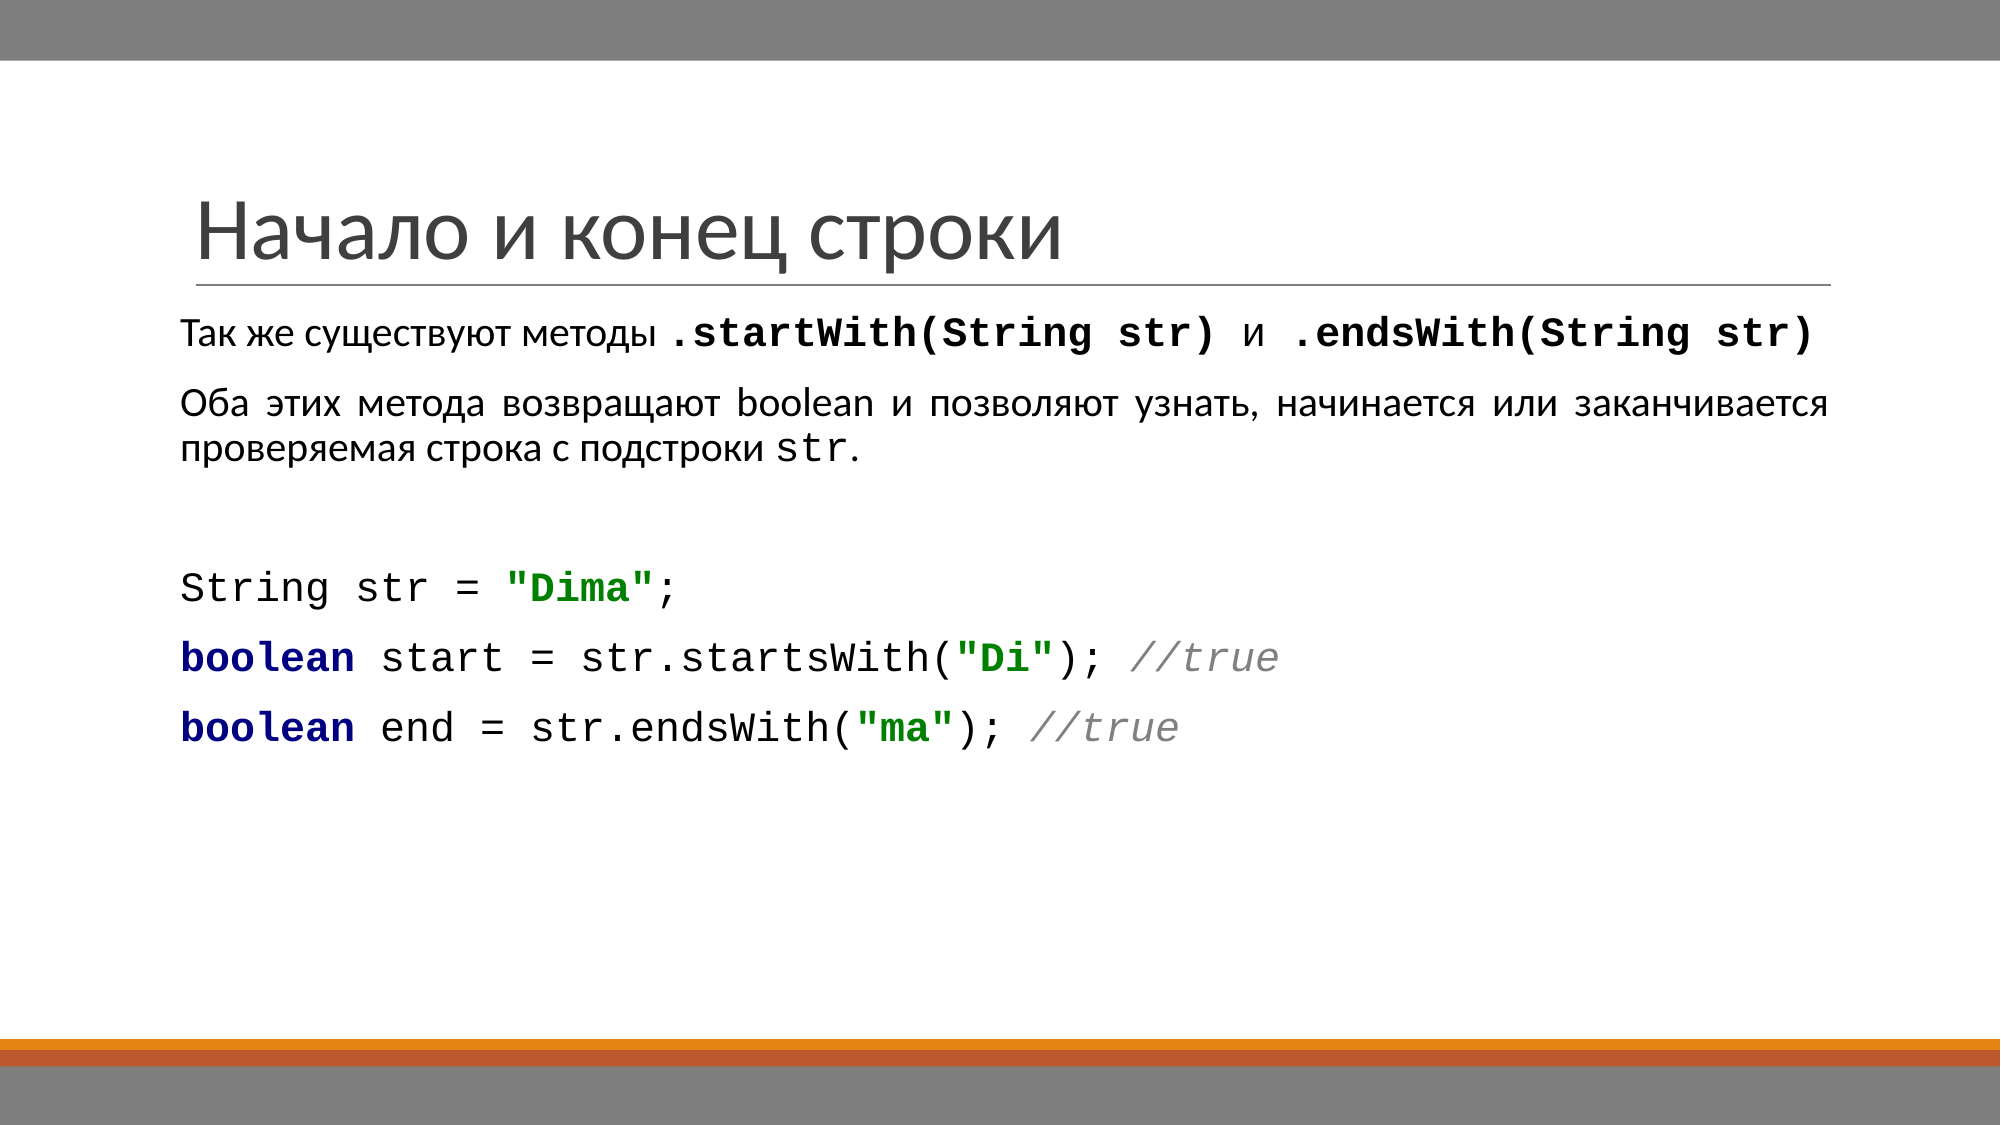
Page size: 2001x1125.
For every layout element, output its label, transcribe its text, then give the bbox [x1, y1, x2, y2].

title Начало и конец строки [180, 61, 1830, 285]
text_box [0, 0, 2000, 61]
list Так же существуют методы .startWith(String str) и .endsWith(String str) Оба этих метода возвращают boolean и позволяют узнать, начинается или заканчивается проверяемая строка с подстроки str. String str = "Dima"; boolean start = str.startsWith("Di"); //true boolean end = str.endsWith("ma"); //true [180, 302, 1830, 963]
text_box [0, 1066, 2000, 1125]
